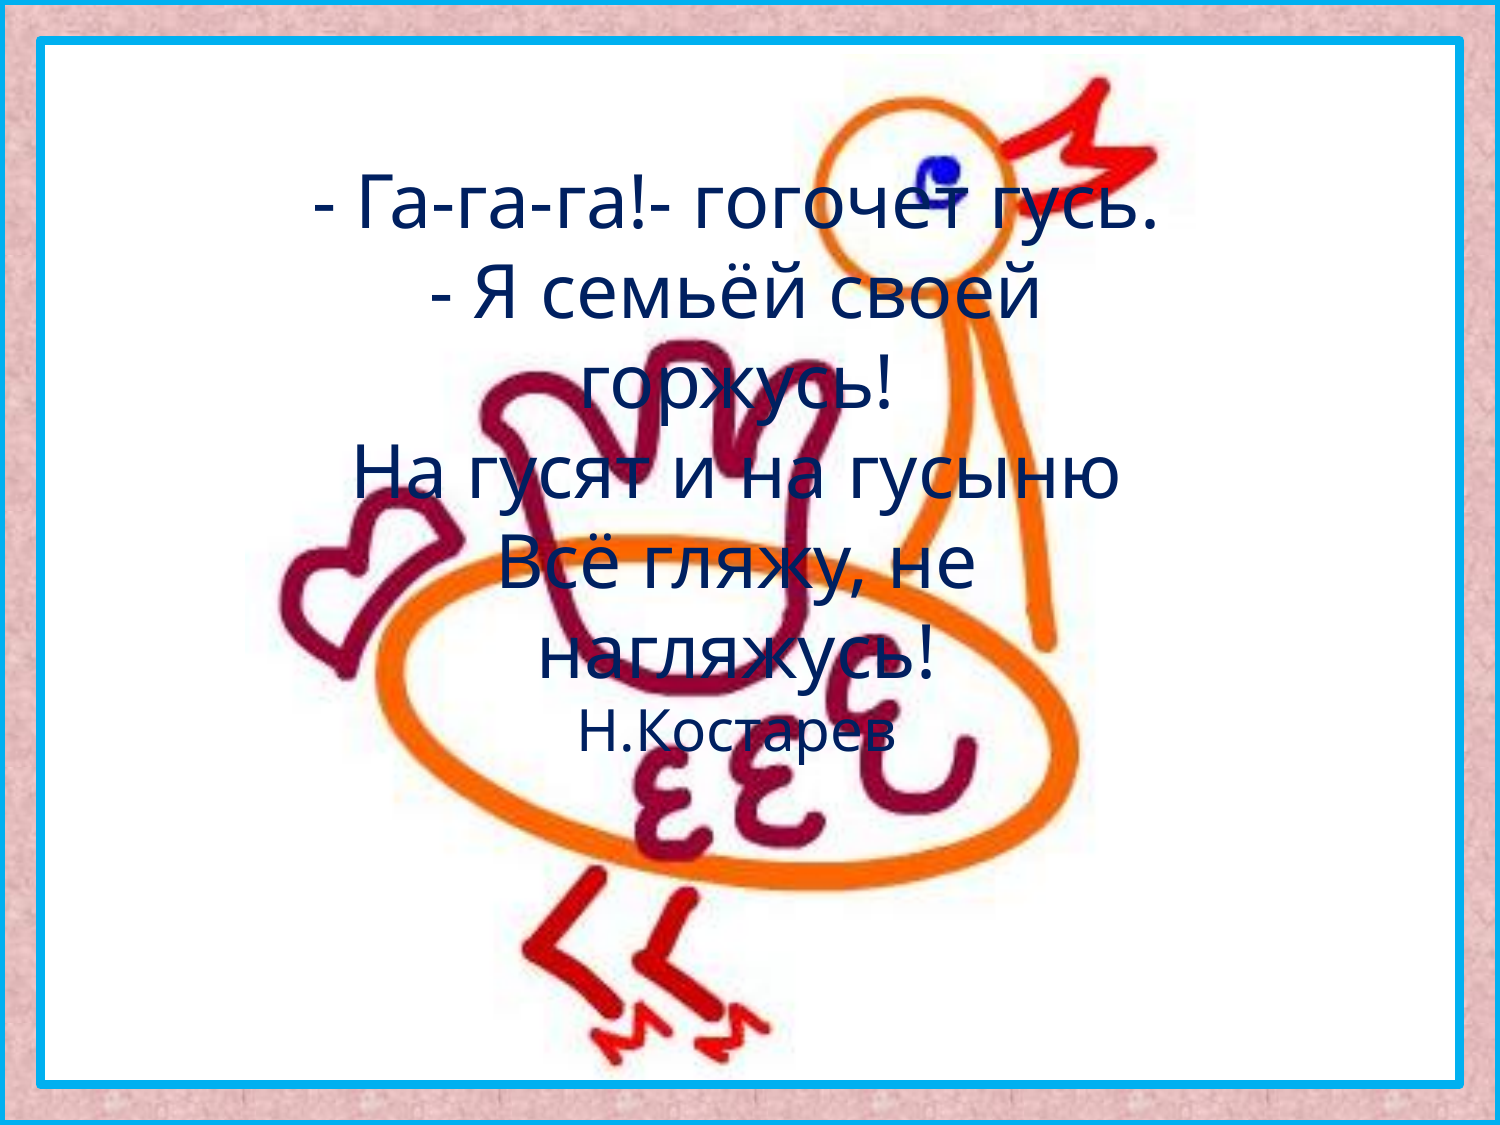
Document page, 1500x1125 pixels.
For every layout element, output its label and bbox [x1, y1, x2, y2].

text_box [0, 0, 1500, 1125]
picture [245, 54, 1202, 1079]
